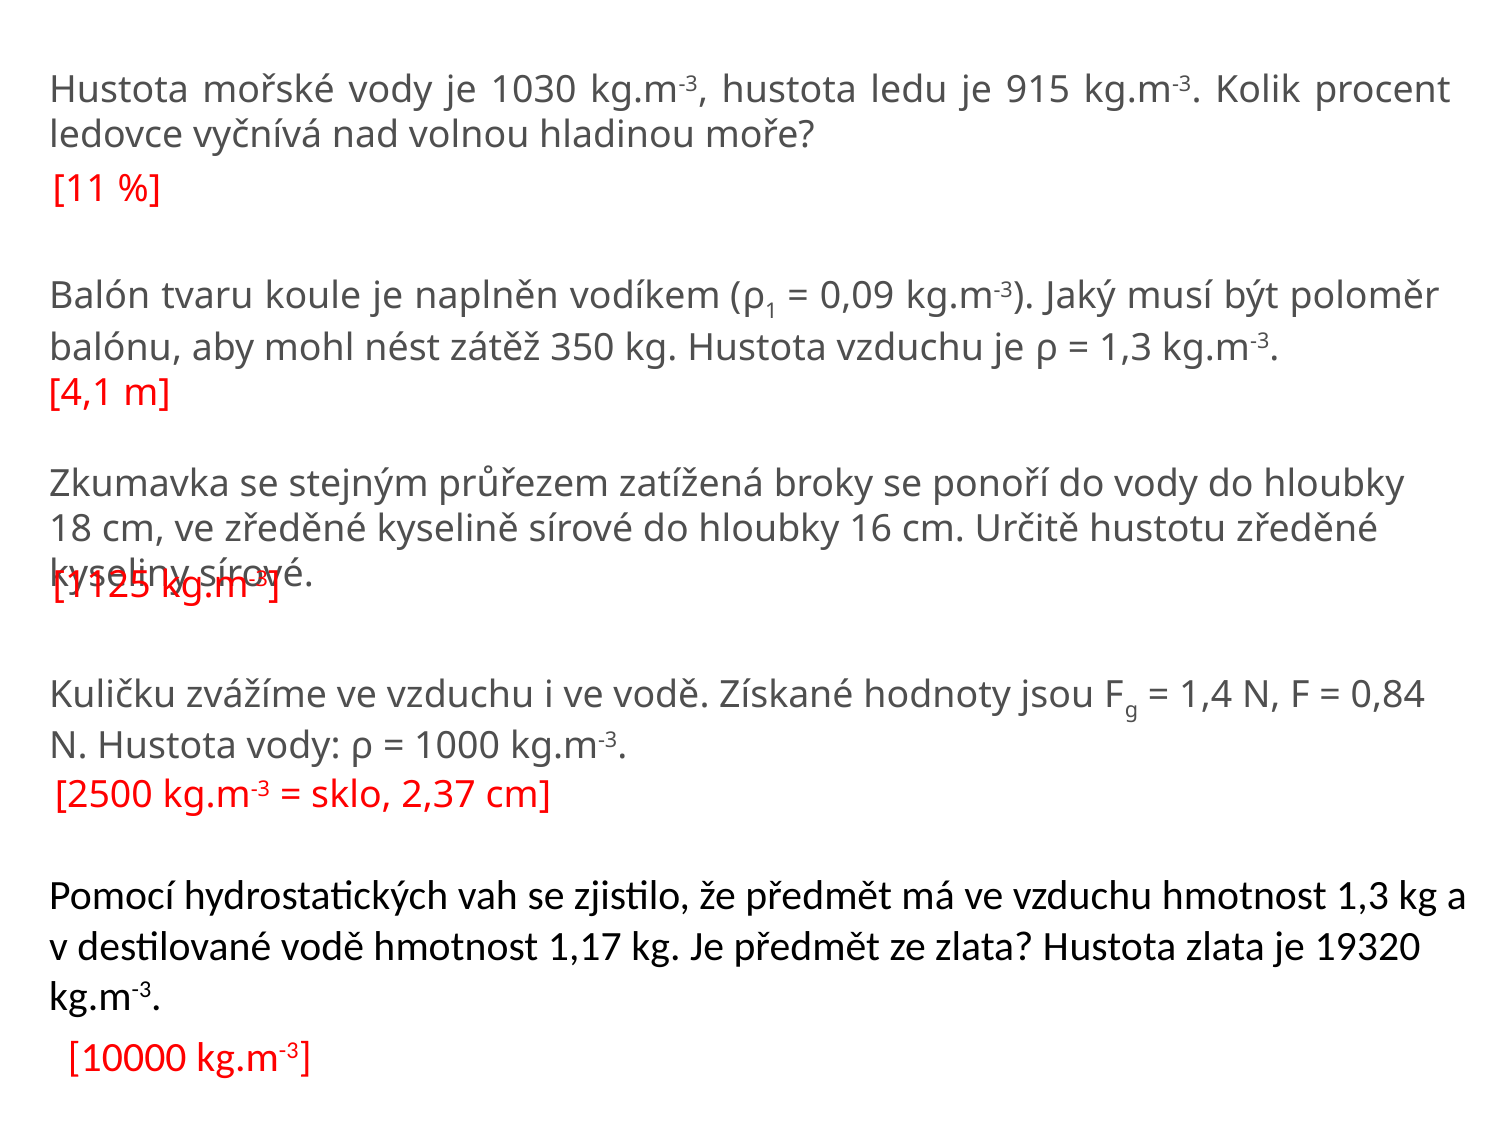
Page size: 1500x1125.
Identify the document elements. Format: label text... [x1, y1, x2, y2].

text_box [4,1 m] [33, 360, 784, 421]
text_box [10000 kg.m-3] [53, 1021, 804, 1087]
text_box Pomocí hydrostatických vah se zjistilo, že předmět má ve vzduchu hmotnost 1,3 kg a v destilované vodě hmotnost 1,17 kg. Je předmět ze zlata? Hustota zlata je 19320 kg.m-3. [34, 860, 1486, 1026]
text_box Kuličku zvážíme ve vzduchu i ve vodě. Získané hodnoty jsou Fg = 1,4 N, F = 0,84 N. Hustota vody: ρ = 1000 kg.m-3. [34, 662, 1455, 774]
text_box [2500 kg.m-3 = sklo, 2,37 cm] [40, 763, 791, 823]
text_box Hustota mořské vody je 1030 kg.m-3, hustota ledu je 915 kg.m-3. Kolik procent ledovce vyčnívá nad volnou hladinou moře? [34, 57, 1466, 163]
text_box [11 %] [37, 156, 788, 217]
text_box [1125 kg.m-3] [37, 552, 788, 612]
text_box Balón tvaru koule je naplněn vodíkem (ρ1 = 0,09 kg.m-3). Jaký musí být poloměr balónu, aby mohl nést zátěž 350 kg. Hustota vzduchu je ρ = 1,3 kg.m-3. [34, 263, 1455, 375]
text_box Zkumavka se stejným průřezem zatížená broky se ponoří do vody do hloubky 18 cm, ve zředěné kyselině sírové do hloubky 16 cm. Určitě hustotu zředěné kyseliny sírové. [34, 451, 1466, 602]
